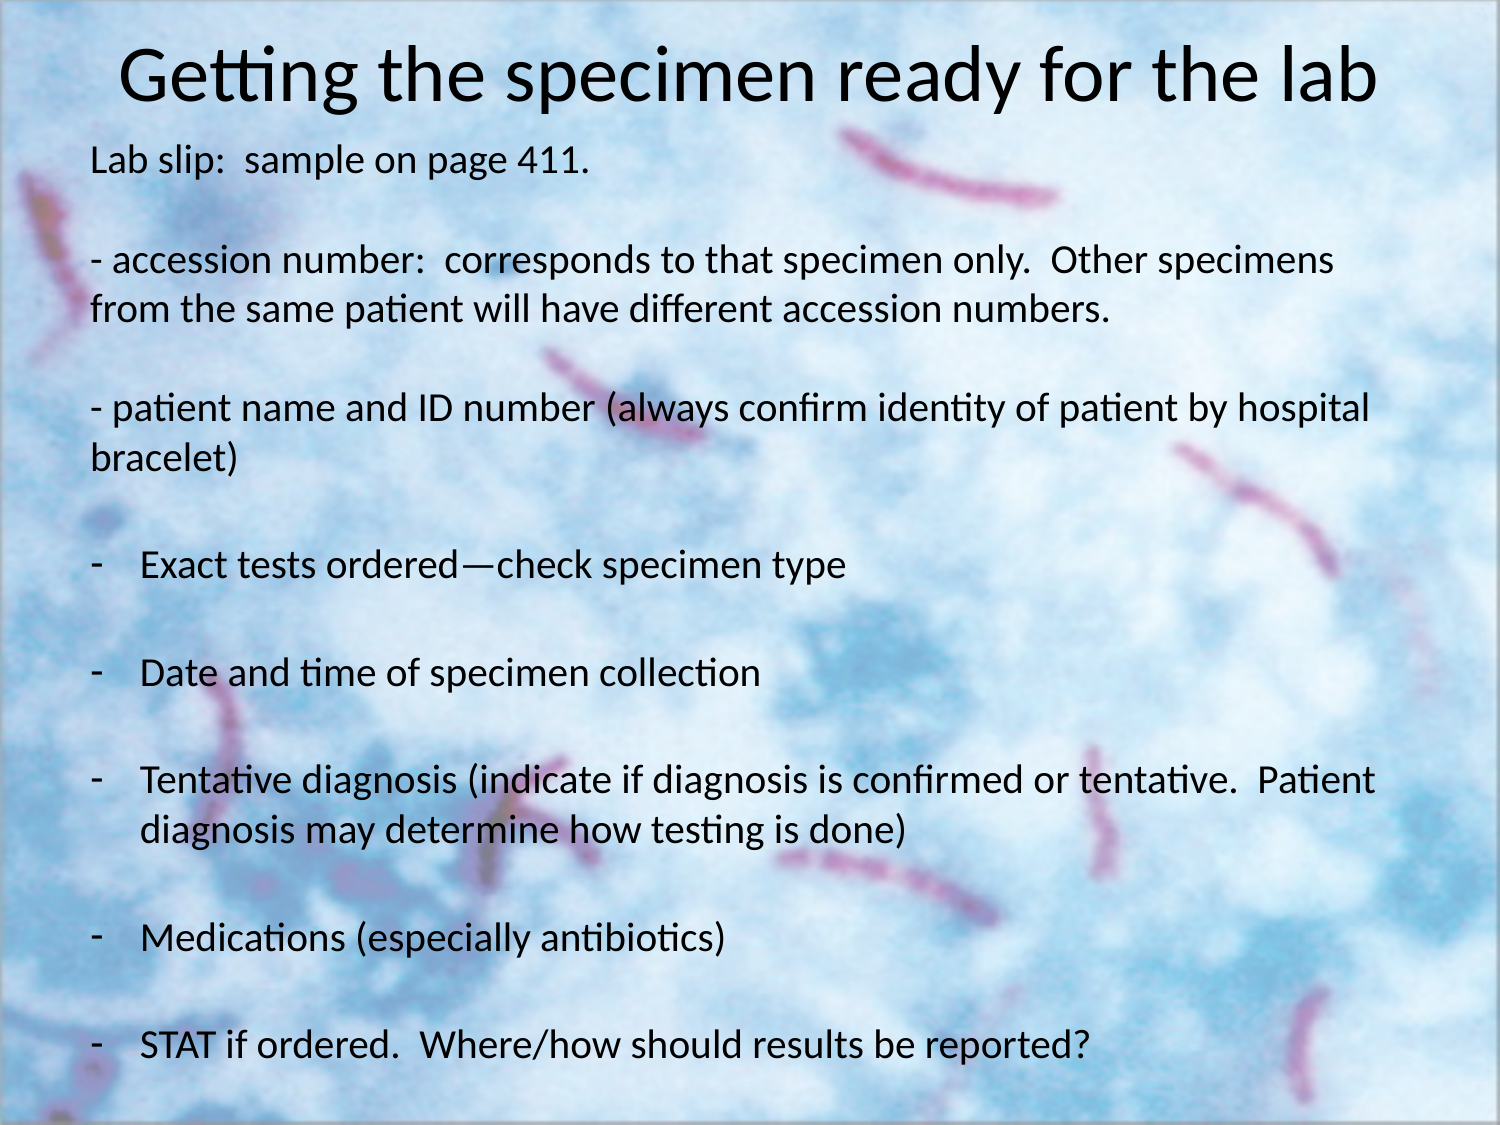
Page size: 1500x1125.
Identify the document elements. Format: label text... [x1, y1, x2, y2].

title Getting the specimen ready for the lab [75, 0, 1425, 125]
list Lab slip: sample on page 411. - accession number: corresponds to that specimen only. Other specimens from the same patient will have different accession numbers. - patient name and ID number (always confirm identity of patient by hospital bracelet) Exact tests ordered—check specimen type Date and time of specimen collection Tentative diagnosis (indicate if diagnosis is confirmed or tentative. Patient diagnosis may determine how testing is done) Medications (especially antibiotics) STAT if ordered. Where/how should results be reported? [75, 125, 1425, 1088]
